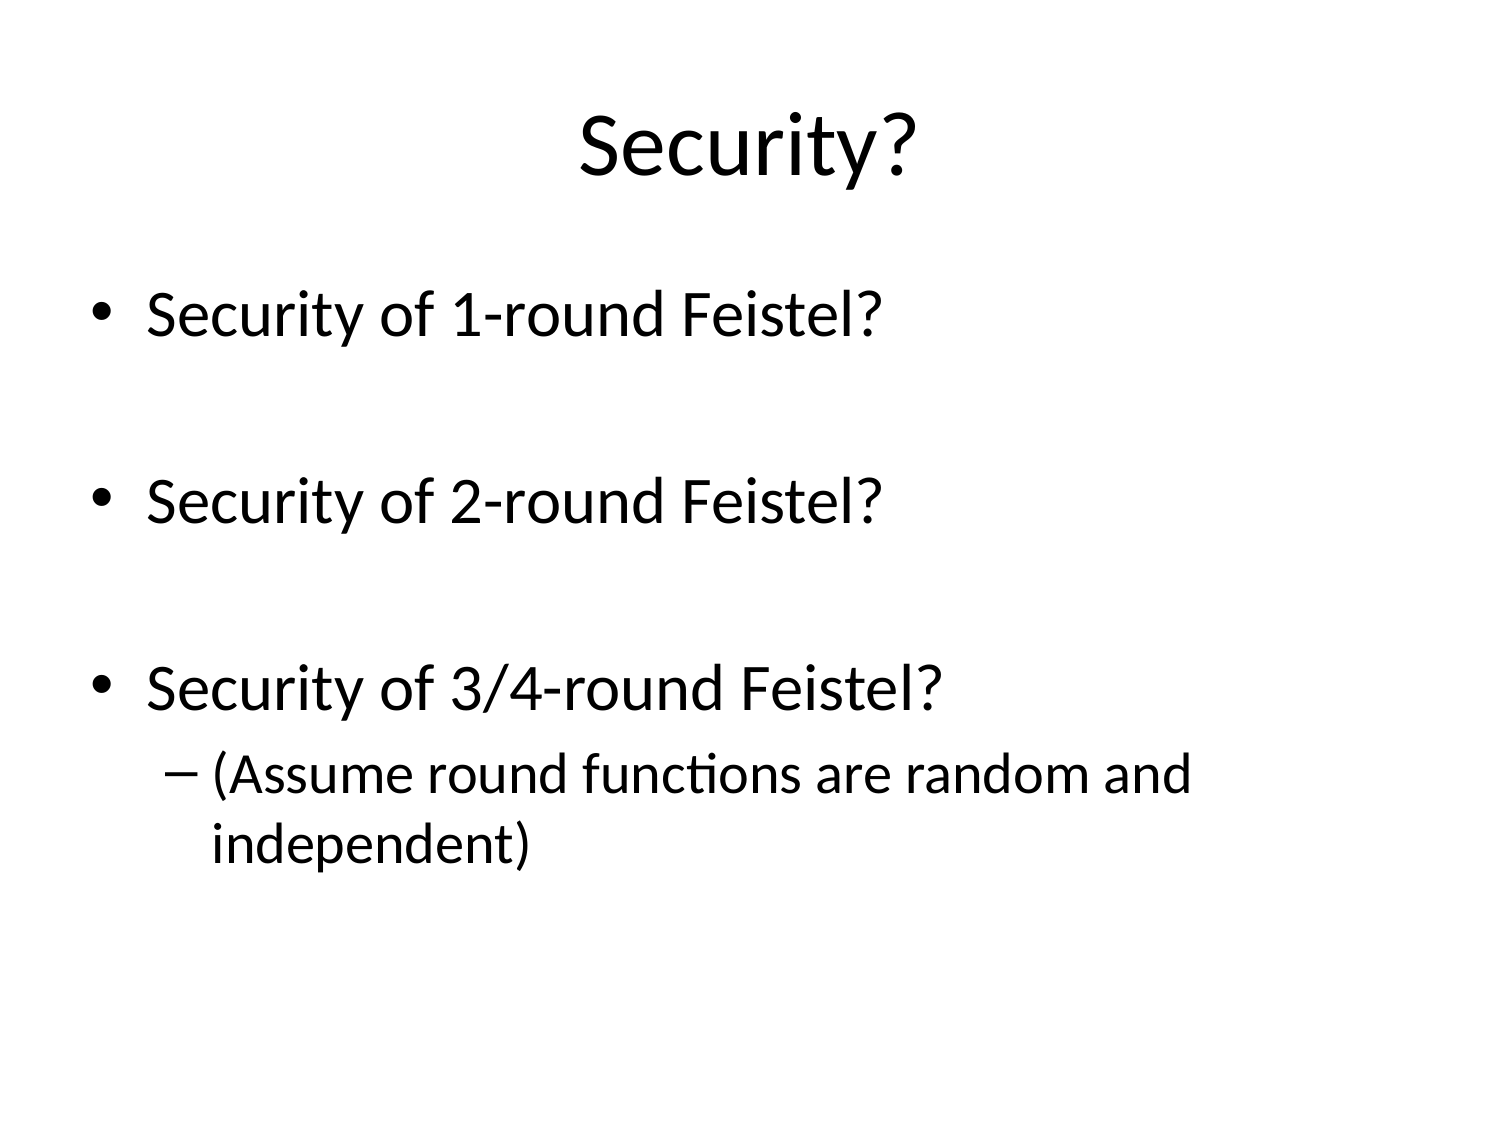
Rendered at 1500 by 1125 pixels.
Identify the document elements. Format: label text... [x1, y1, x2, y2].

title Security? [75, 45, 1425, 233]
list Security of 1-round Feistel? Security of 2-round Feistel? Security of 3/4-round Feistel? (Assume round functions are random and independent) [75, 262, 1425, 1005]
